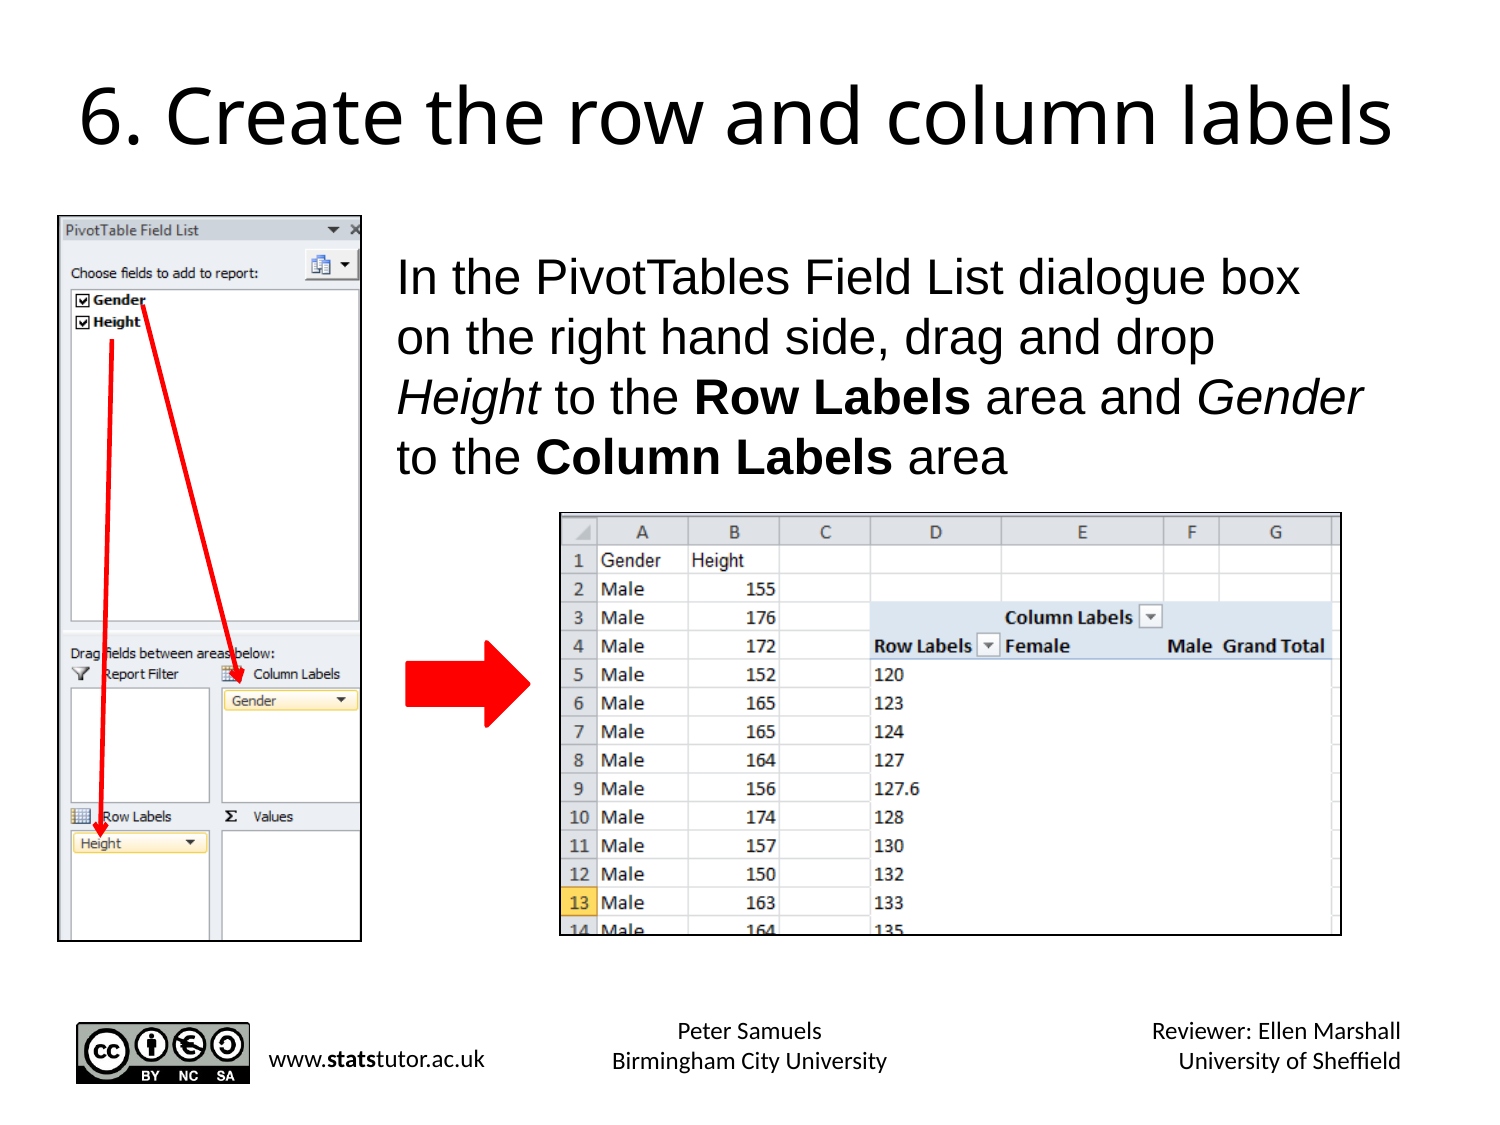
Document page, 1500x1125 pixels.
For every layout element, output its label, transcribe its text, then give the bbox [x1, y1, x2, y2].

picture [58, 216, 361, 941]
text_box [142, 304, 241, 685]
text_box Reviewer: Ellen Marshall University of Sheffield [1038, 1007, 1417, 1083]
title 6. Create the row and column labels [45, 30, 1428, 209]
picture [76, 1022, 251, 1084]
text_box In the PivotTables Field List dialogue box on the right hand side, drag and drop Height to the Row Labels area and Gender to the Column Labels area [381, 236, 1386, 492]
text_box www.statstutor.ac.uk [254, 1035, 550, 1080]
text_box Peter Samuels Birmingham City University [549, 1007, 951, 1083]
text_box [100, 338, 113, 839]
picture [560, 513, 1341, 935]
text_box [405, 640, 531, 728]
